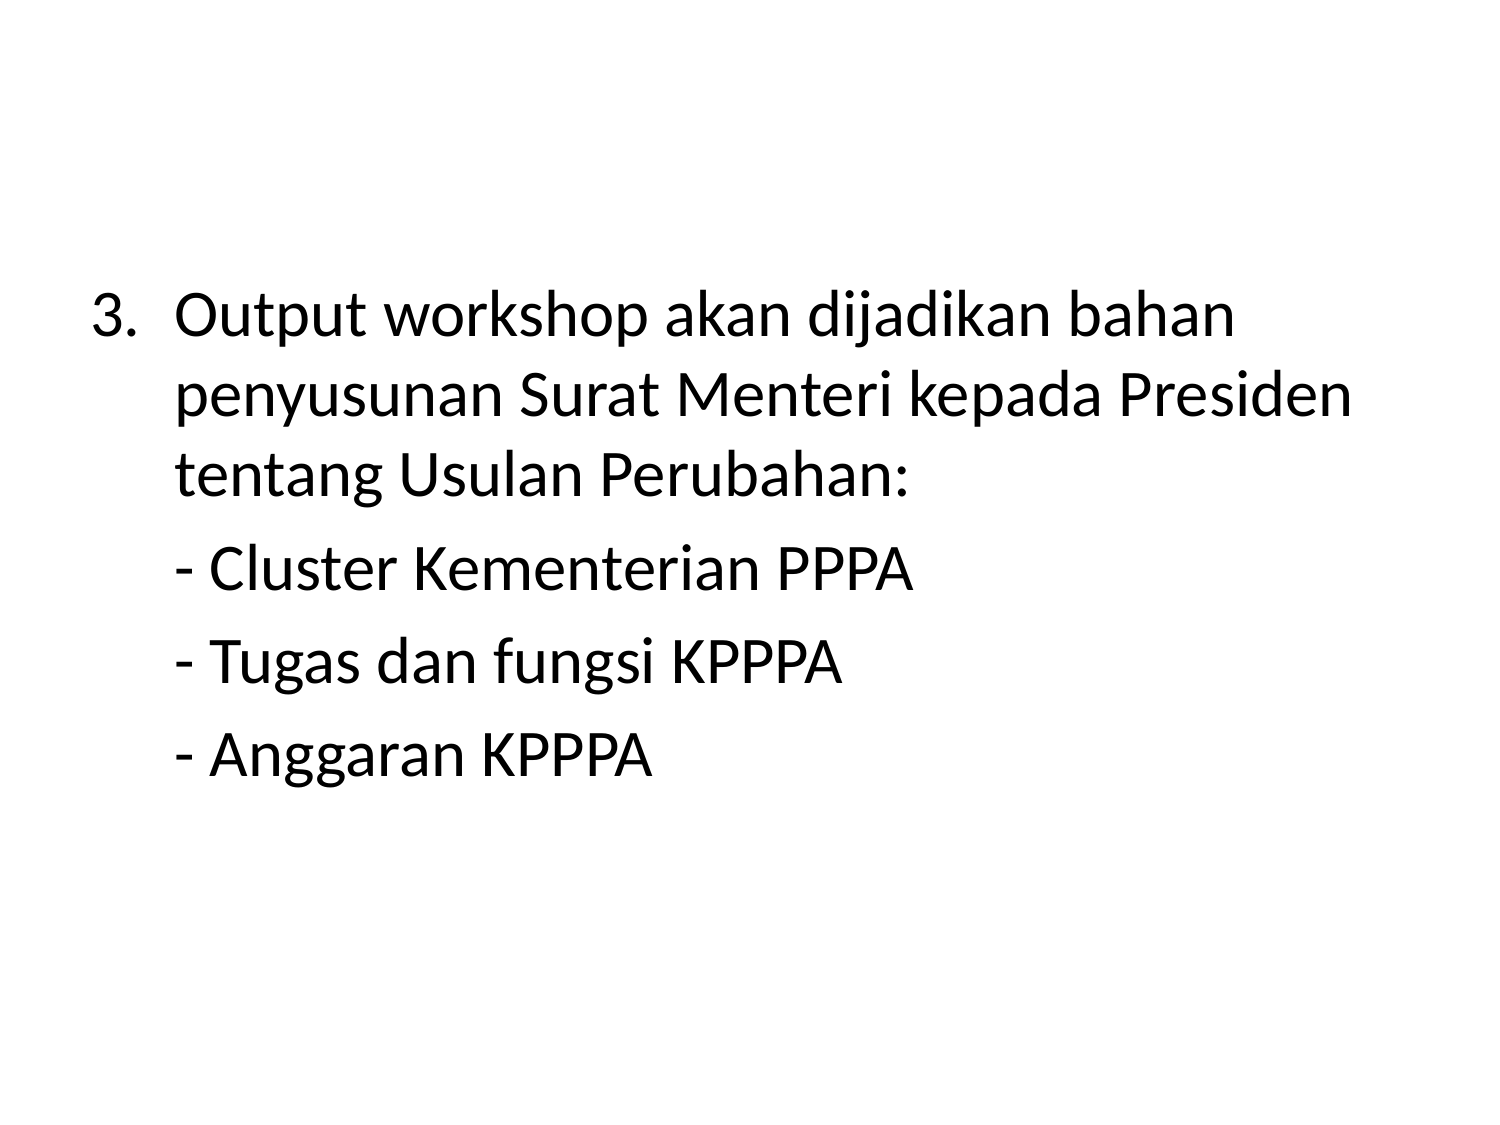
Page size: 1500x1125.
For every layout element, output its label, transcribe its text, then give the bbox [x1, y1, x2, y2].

list Output workshop akan dijadikan bahan penyusunan Surat Menteri kepada Presiden tentang Usulan Perubahan: - Cluster Kementerian PPPA - Tugas dan fungsi KPPPA - Anggaran KPPPA [75, 262, 1425, 1005]
